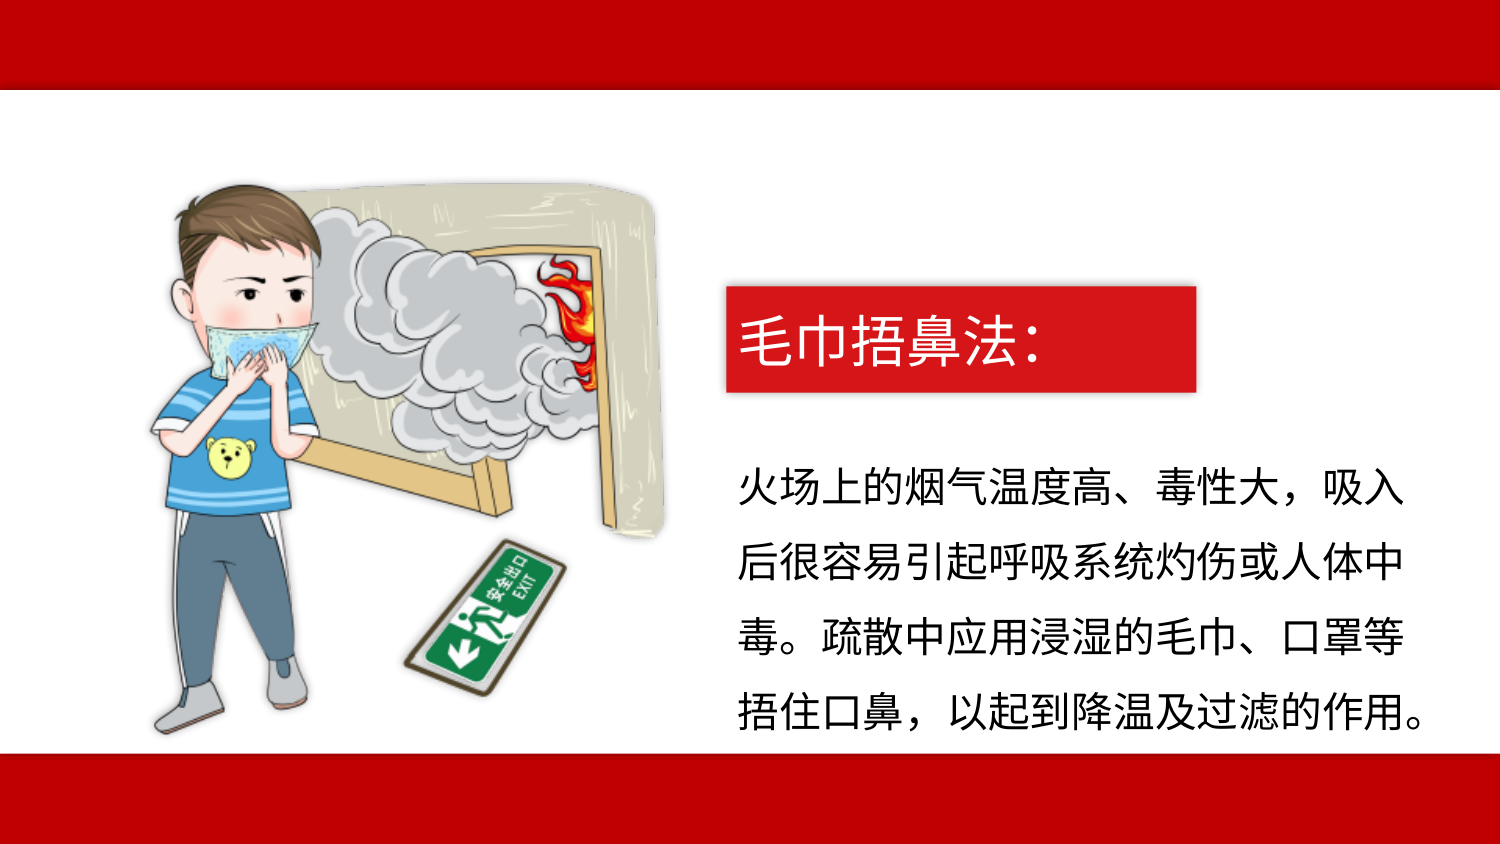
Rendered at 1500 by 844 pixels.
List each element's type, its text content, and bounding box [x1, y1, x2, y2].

text_box [0, 89, 1500, 755]
picture [81, 121, 750, 791]
text_box 火场上的烟气温度高、毒性大，吸入后很容易引起呼吸系统灼伤或人体中毒。疏散中应用浸湿的毛巾、口罩等捂住口鼻，以起到降温及过滤的作用。 [750, 430, 1418, 742]
text_box 毛巾捂鼻法： [750, 285, 1197, 394]
